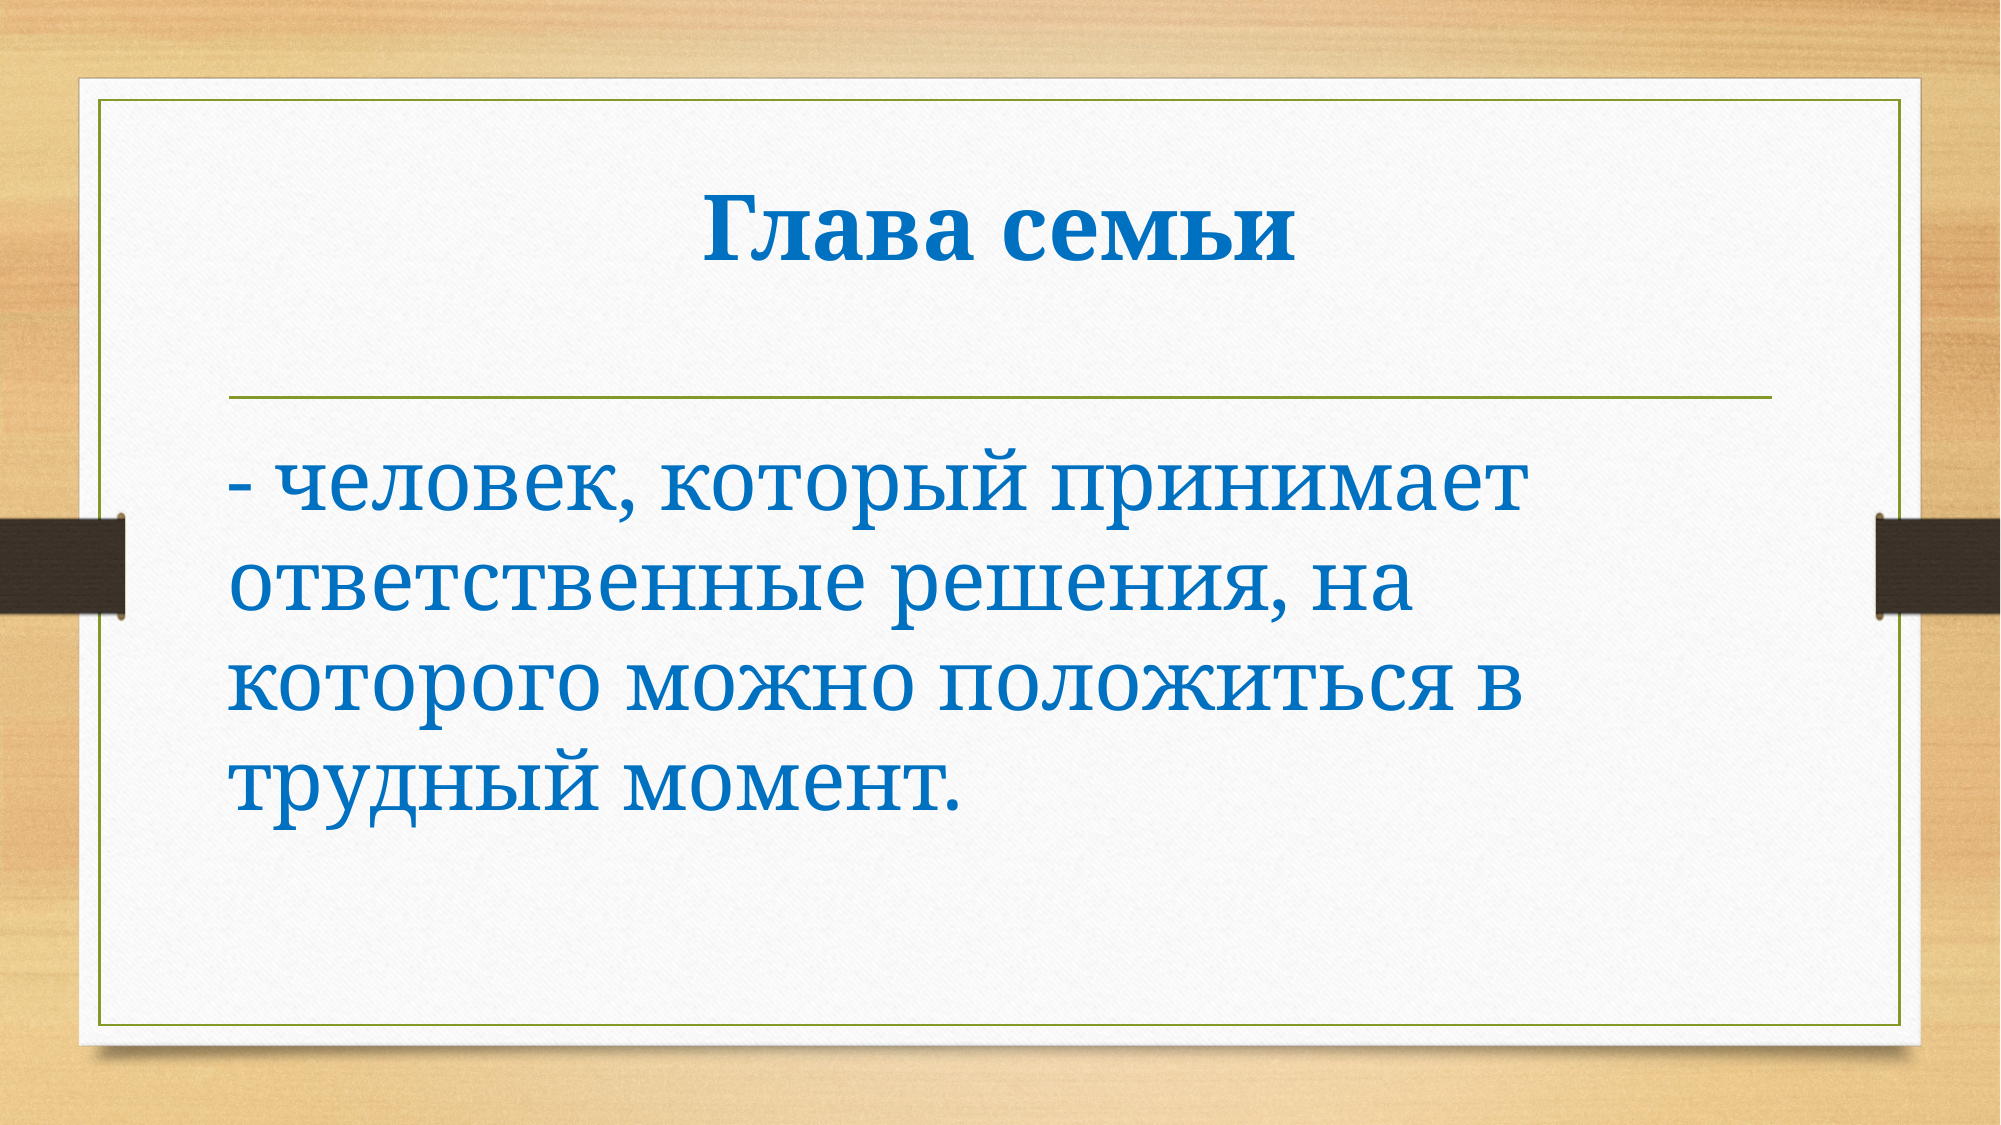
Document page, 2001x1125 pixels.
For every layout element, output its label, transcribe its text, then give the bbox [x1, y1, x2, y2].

title Глава семьи [212, 161, 1788, 375]
picture [0, 0, 2001, 1125]
list - человек, который принимает ответственные решения, на которого можно положиться в трудный момент. [212, 419, 1788, 964]
